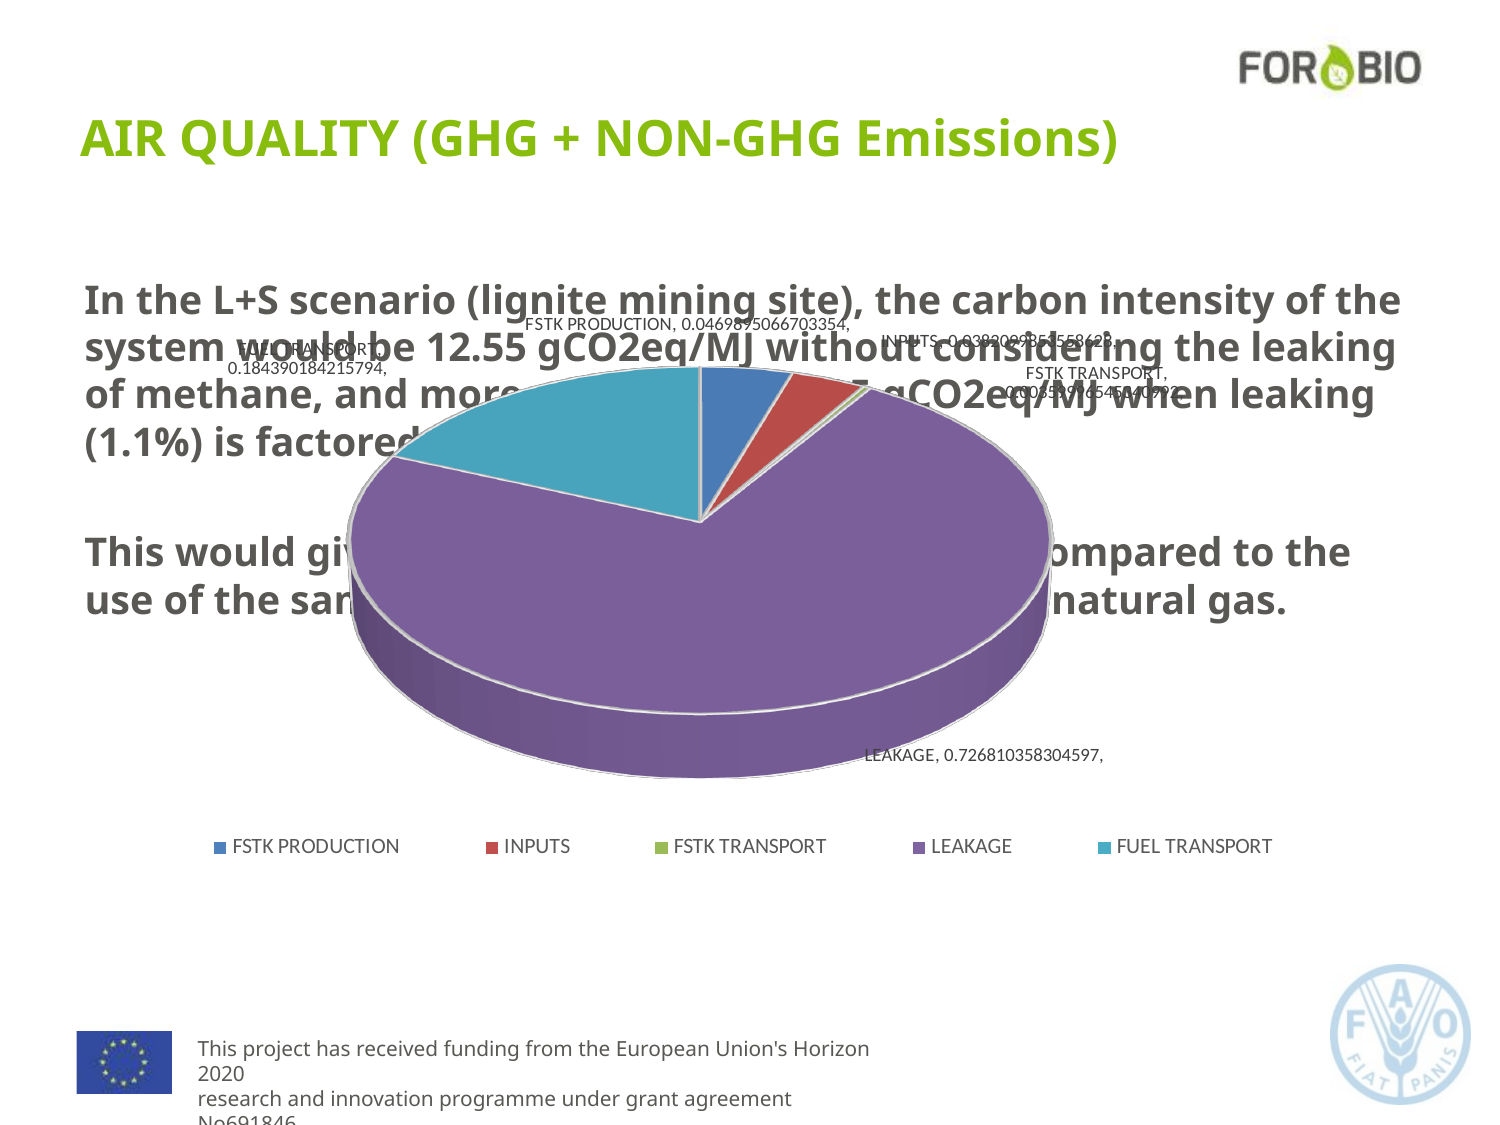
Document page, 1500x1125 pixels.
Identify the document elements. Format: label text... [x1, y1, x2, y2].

chart [80, 290, 1389, 906]
picture [1187, 23, 1473, 114]
title AIR QUALITY (GHG + NON-GHG Emissions) [64, 42, 1235, 231]
picture [76, 1031, 172, 1094]
picture [1330, 963, 1471, 1105]
text_box In the L+S scenario (lignite mining site), the carbon intensity of the system would be 12.55 gCO2eq/MJ without considering the leaking of methane, and more realistically 45.95 gCO2eq/MJ when leaking (1.1%) is factored. This would give an emission reduction of 18% if compared to the use of the same amount of energy in the form of natural gas. [69, 267, 1420, 965]
